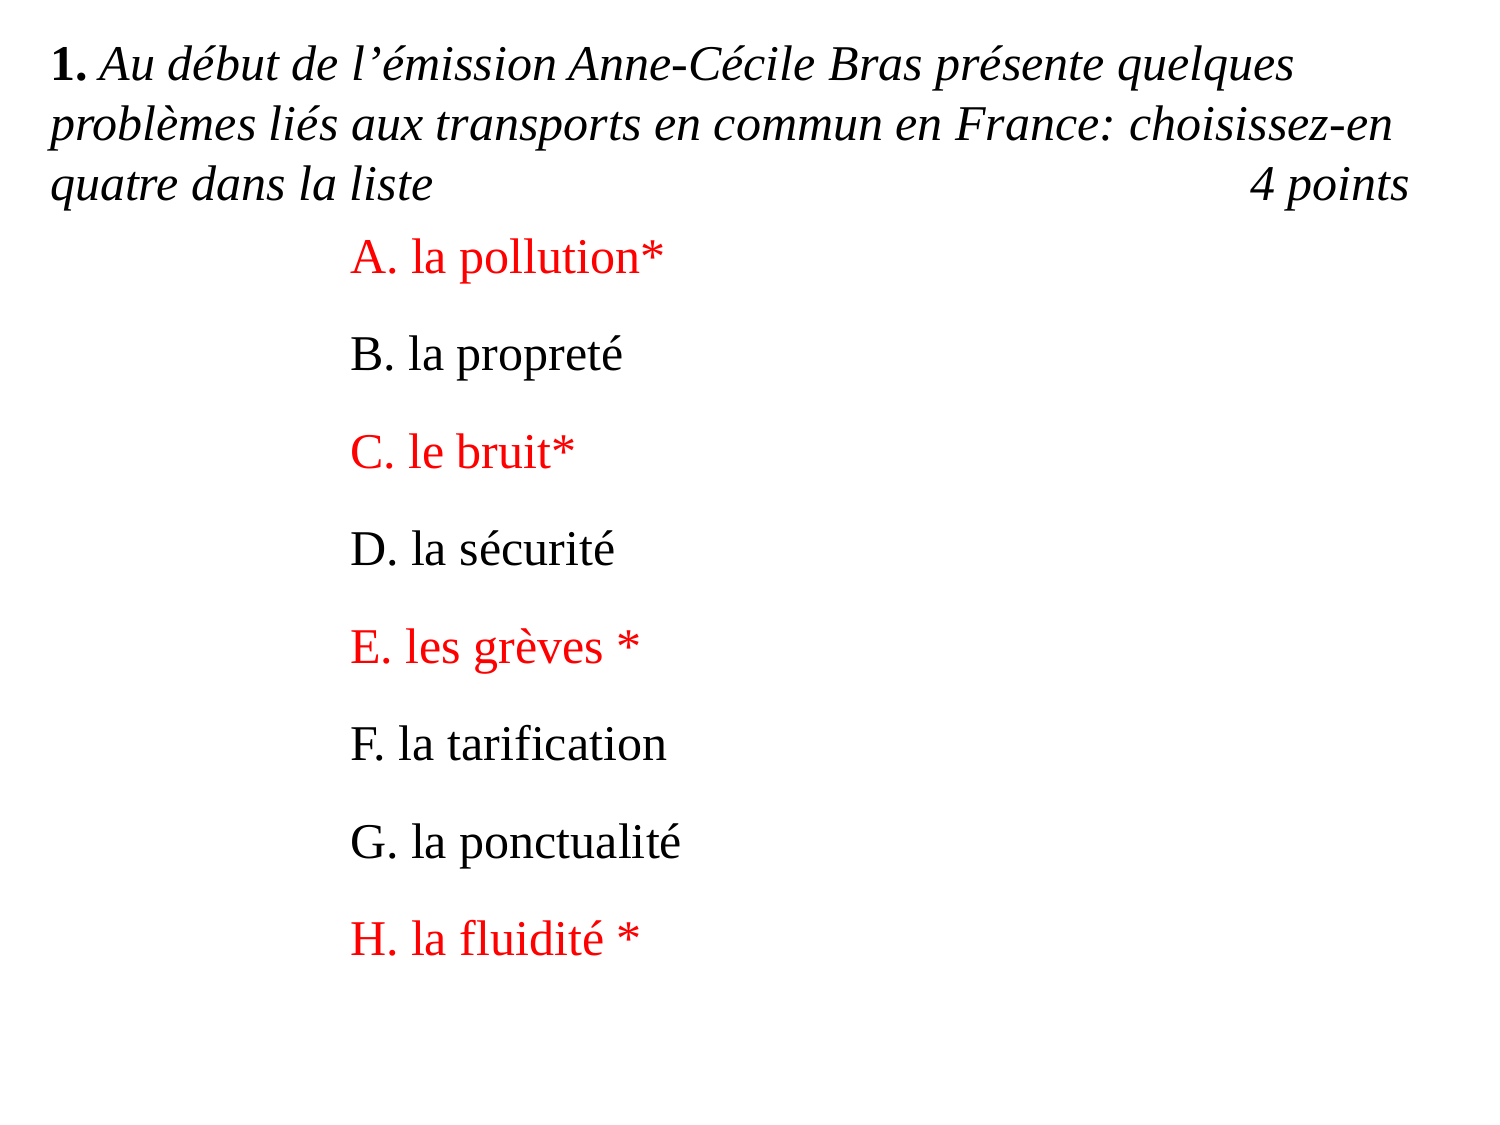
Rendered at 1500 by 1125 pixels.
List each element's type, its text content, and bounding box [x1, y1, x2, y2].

text_box 1. Au début de l’émission Anne-Cécile Bras présente quelques problèmes liés aux transports en commun en France: choisissez-en quatre dans la liste 4 points A. la pollution* B. la propreté C. le bruit* D. la sécurité E. les grèves * F. la tarification G. la ponctualité H. la fluidité * [35, 23, 1477, 974]
